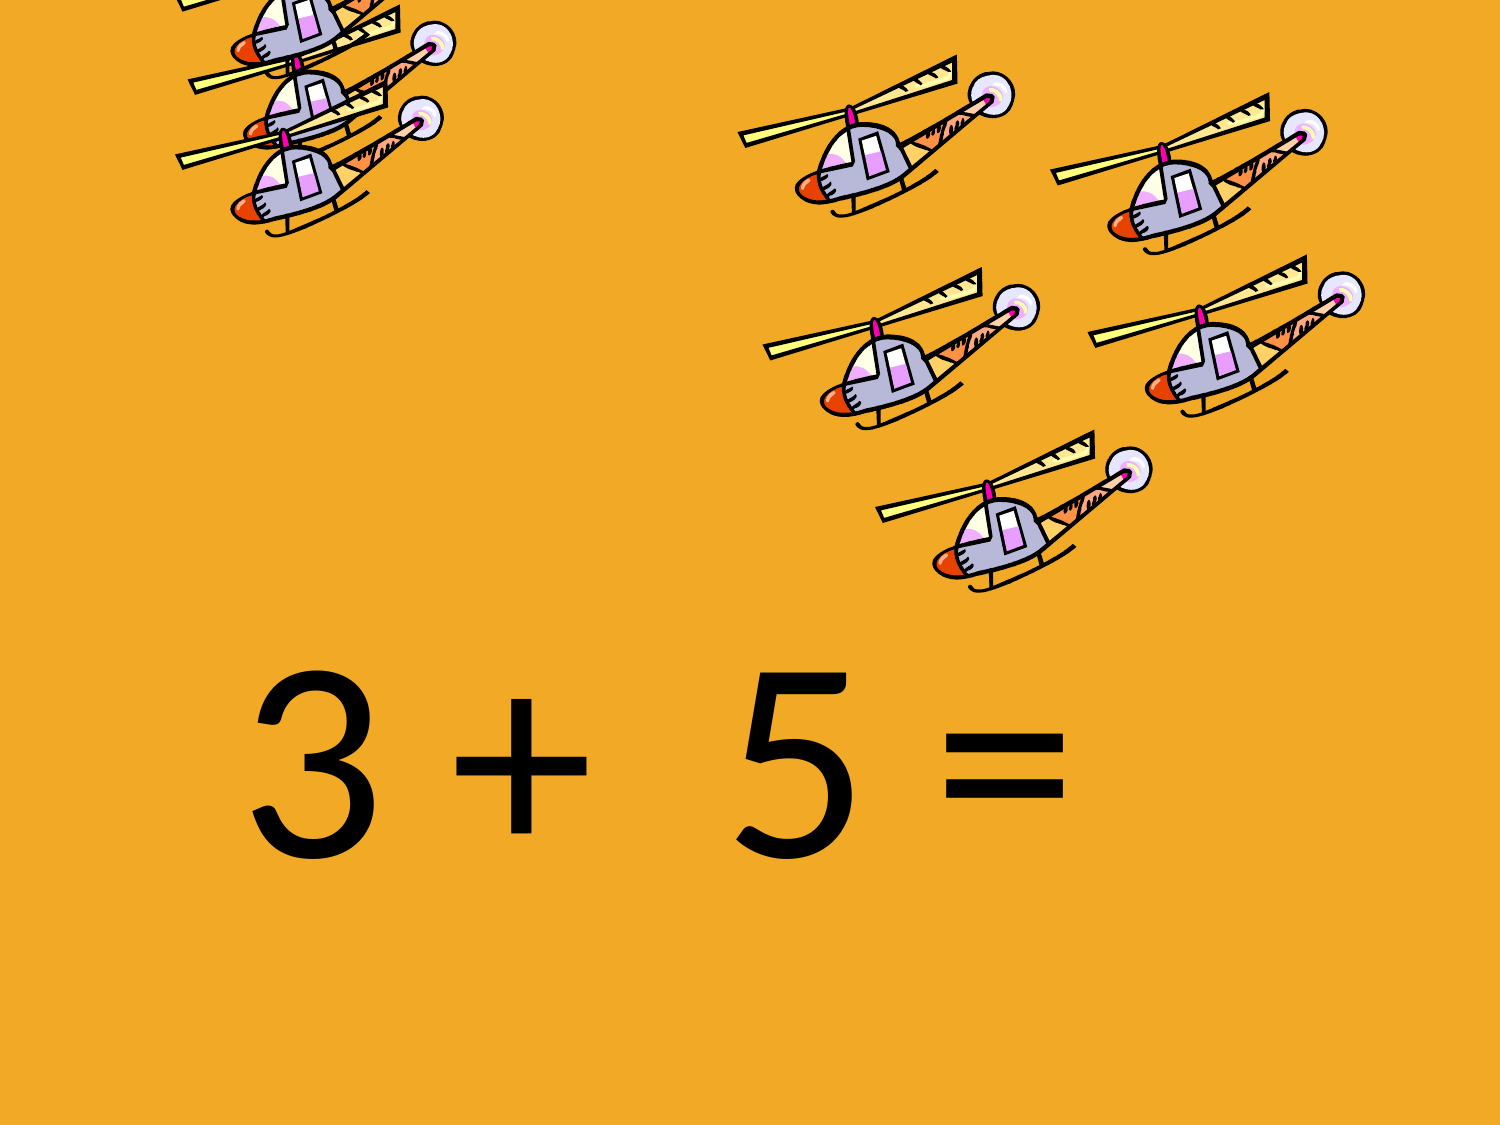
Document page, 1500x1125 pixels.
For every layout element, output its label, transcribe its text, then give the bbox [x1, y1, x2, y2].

picture [174, 0, 461, 242]
picture [762, 262, 1158, 598]
text_box 3 + 5 = [224, 562, 1263, 923]
picture [737, 49, 1020, 223]
picture [1049, 87, 1370, 423]
